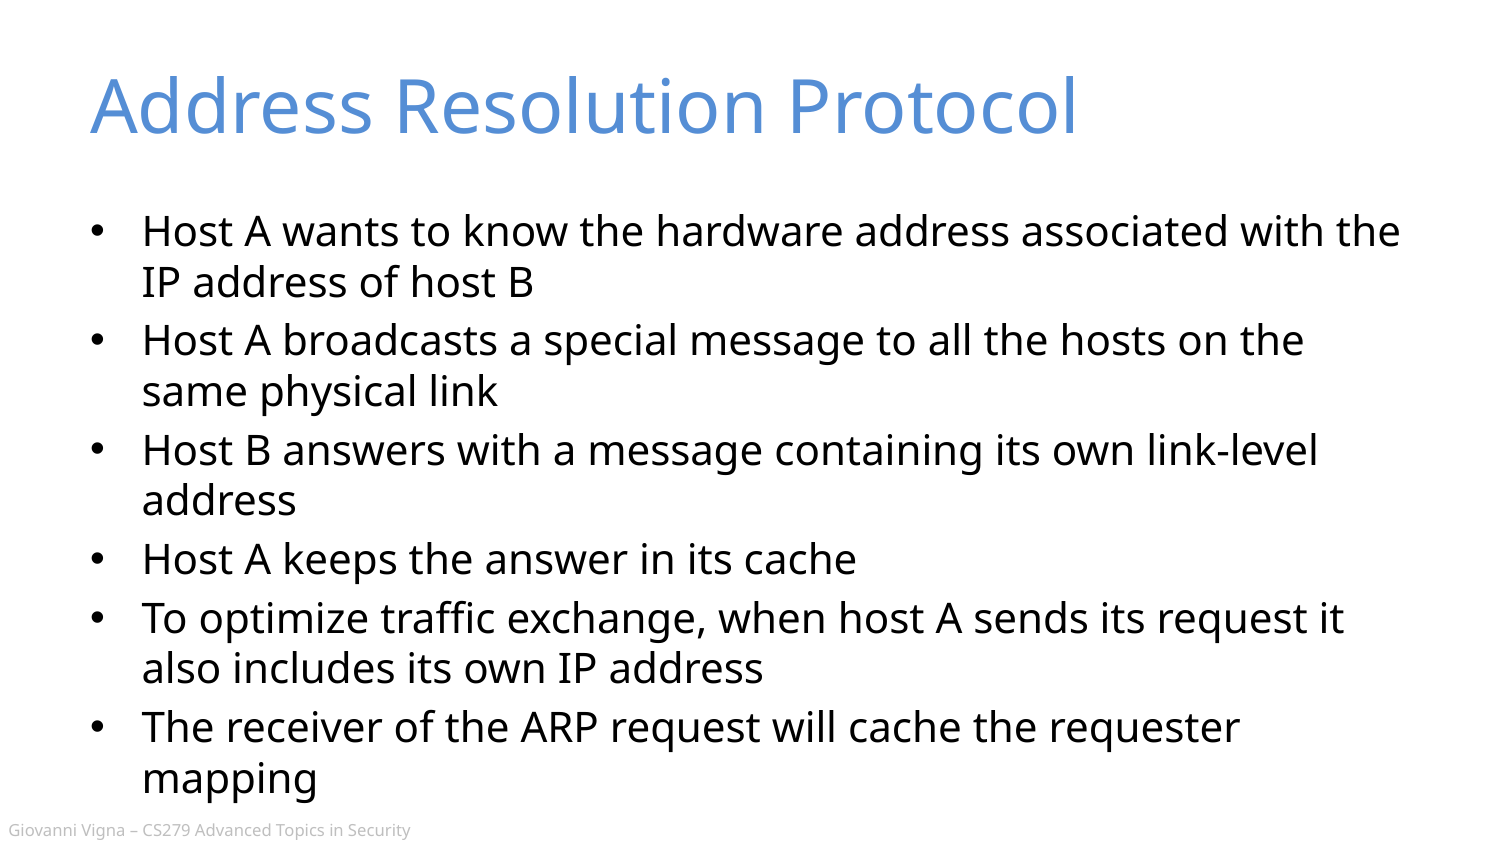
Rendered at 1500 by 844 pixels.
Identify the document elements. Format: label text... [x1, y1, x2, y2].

title Address Resolution Protocol [75, 33, 1425, 175]
list Host A wants to know the hardware address associated with the IP address of host B Host A broadcasts a special message to all the hosts on the same physical link Host B answers with a message containing its own link-level address Host A keeps the answer in its cache To optimize traffic exchange, when host A sends its request it also includes its own IP address The receiver of the ARP request will cache the requester mapping [75, 196, 1425, 813]
